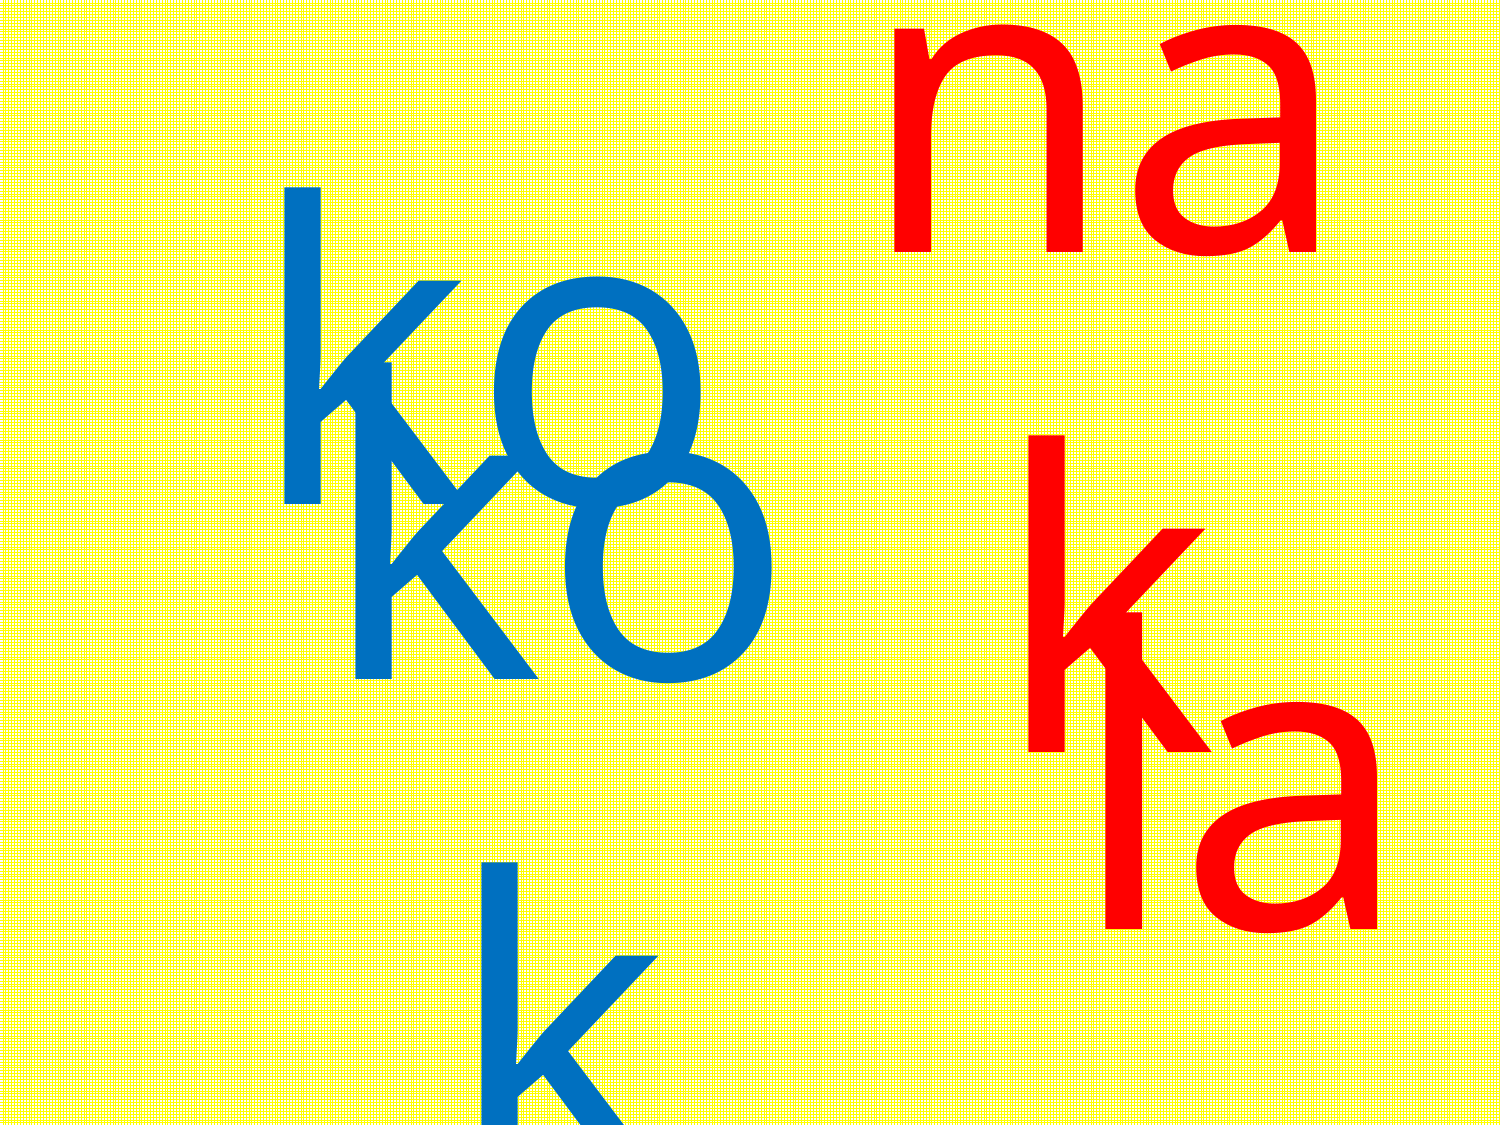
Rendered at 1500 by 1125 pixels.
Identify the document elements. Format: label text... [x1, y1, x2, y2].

title ko [194, 244, 779, 432]
text_box nak [826, 242, 1383, 430]
text_box la [962, 668, 1500, 857]
text_box kok [265, 668, 850, 857]
